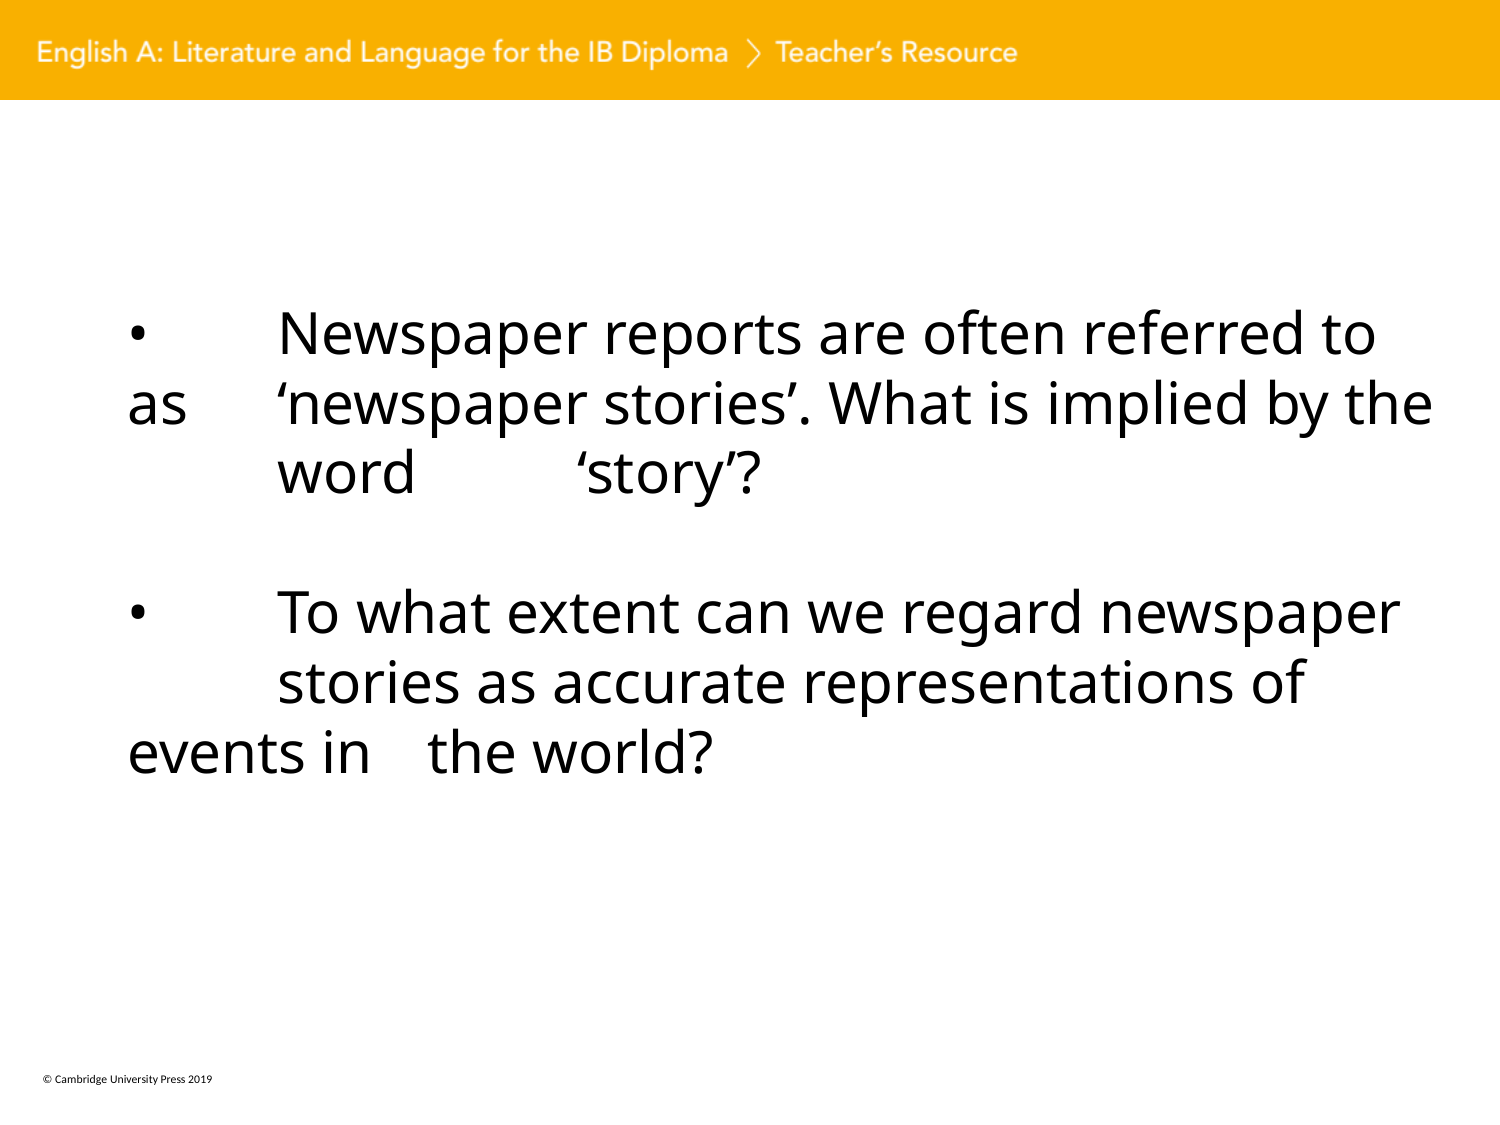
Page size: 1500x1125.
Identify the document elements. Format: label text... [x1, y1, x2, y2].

title • Newspaper reports are often referred to as ‘newspaper stories’. What is implied by the word ‘story’? • To what extent can we regard newspaper stories as accurate representations of events in the world? [112, 175, 1451, 975]
subtitle © Cambridge University Press 2019 [27, 1063, 1388, 1093]
picture [0, 0, 1500, 101]
